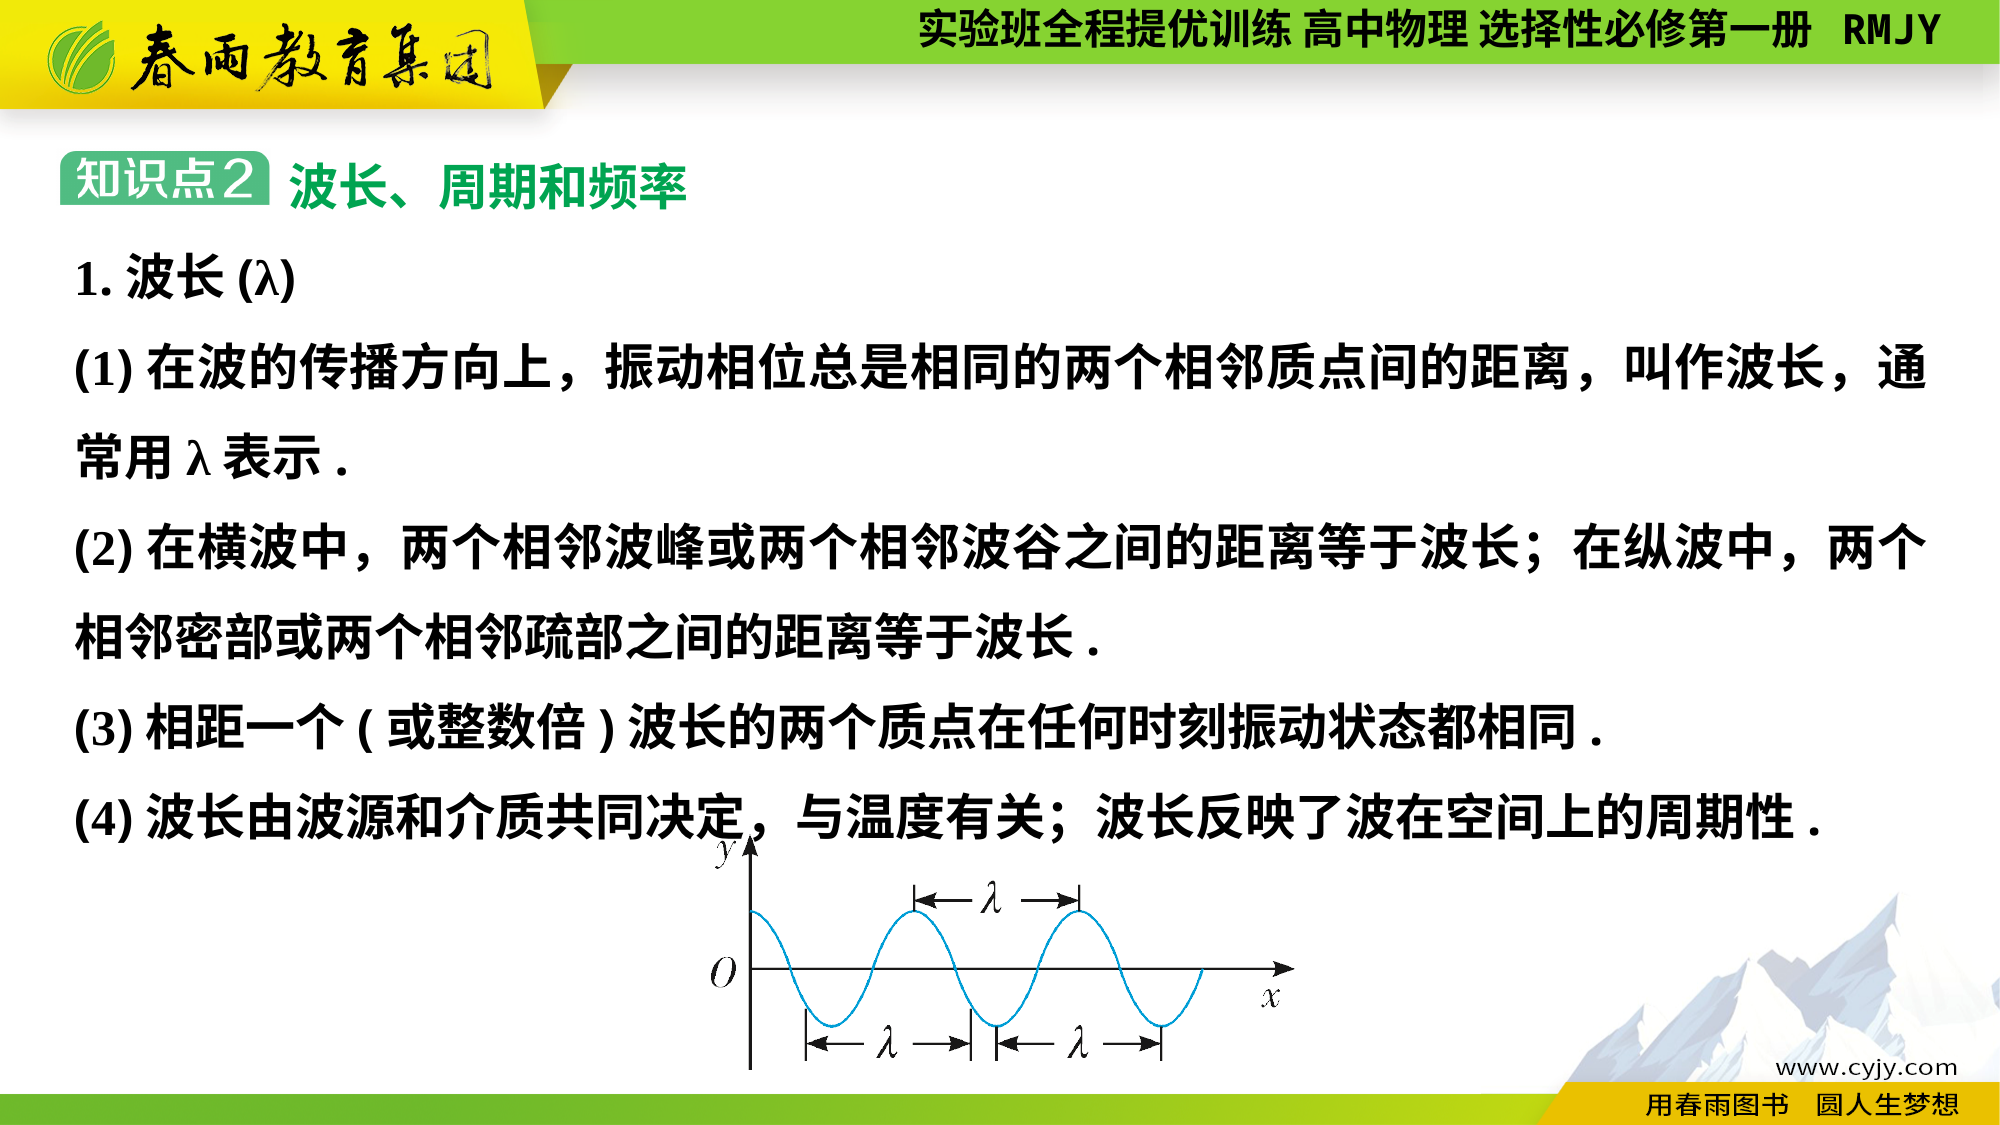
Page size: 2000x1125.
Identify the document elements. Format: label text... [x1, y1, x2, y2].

picture [0, 0, 2000, 1125]
list 波长、周期和频率 1.波长(λ) (1)在波的传播方向上，振动相位总是相同的两个相邻质点间的距离，叫作波长，通常用λ表示. (2)在横波中，两个相邻波峰或两个相邻波谷之间的距离等于波长；在纵波中，两个相邻密部或两个相邻疏部之间的距离等于波长. (3)相距一个(或整数倍)波长的两个质点在任何时刻振动状态都相同. (4)波长由波源和介质共同决定，与温度有关；波长反映了波在空间上的周期性. [59, 118, 1944, 849]
